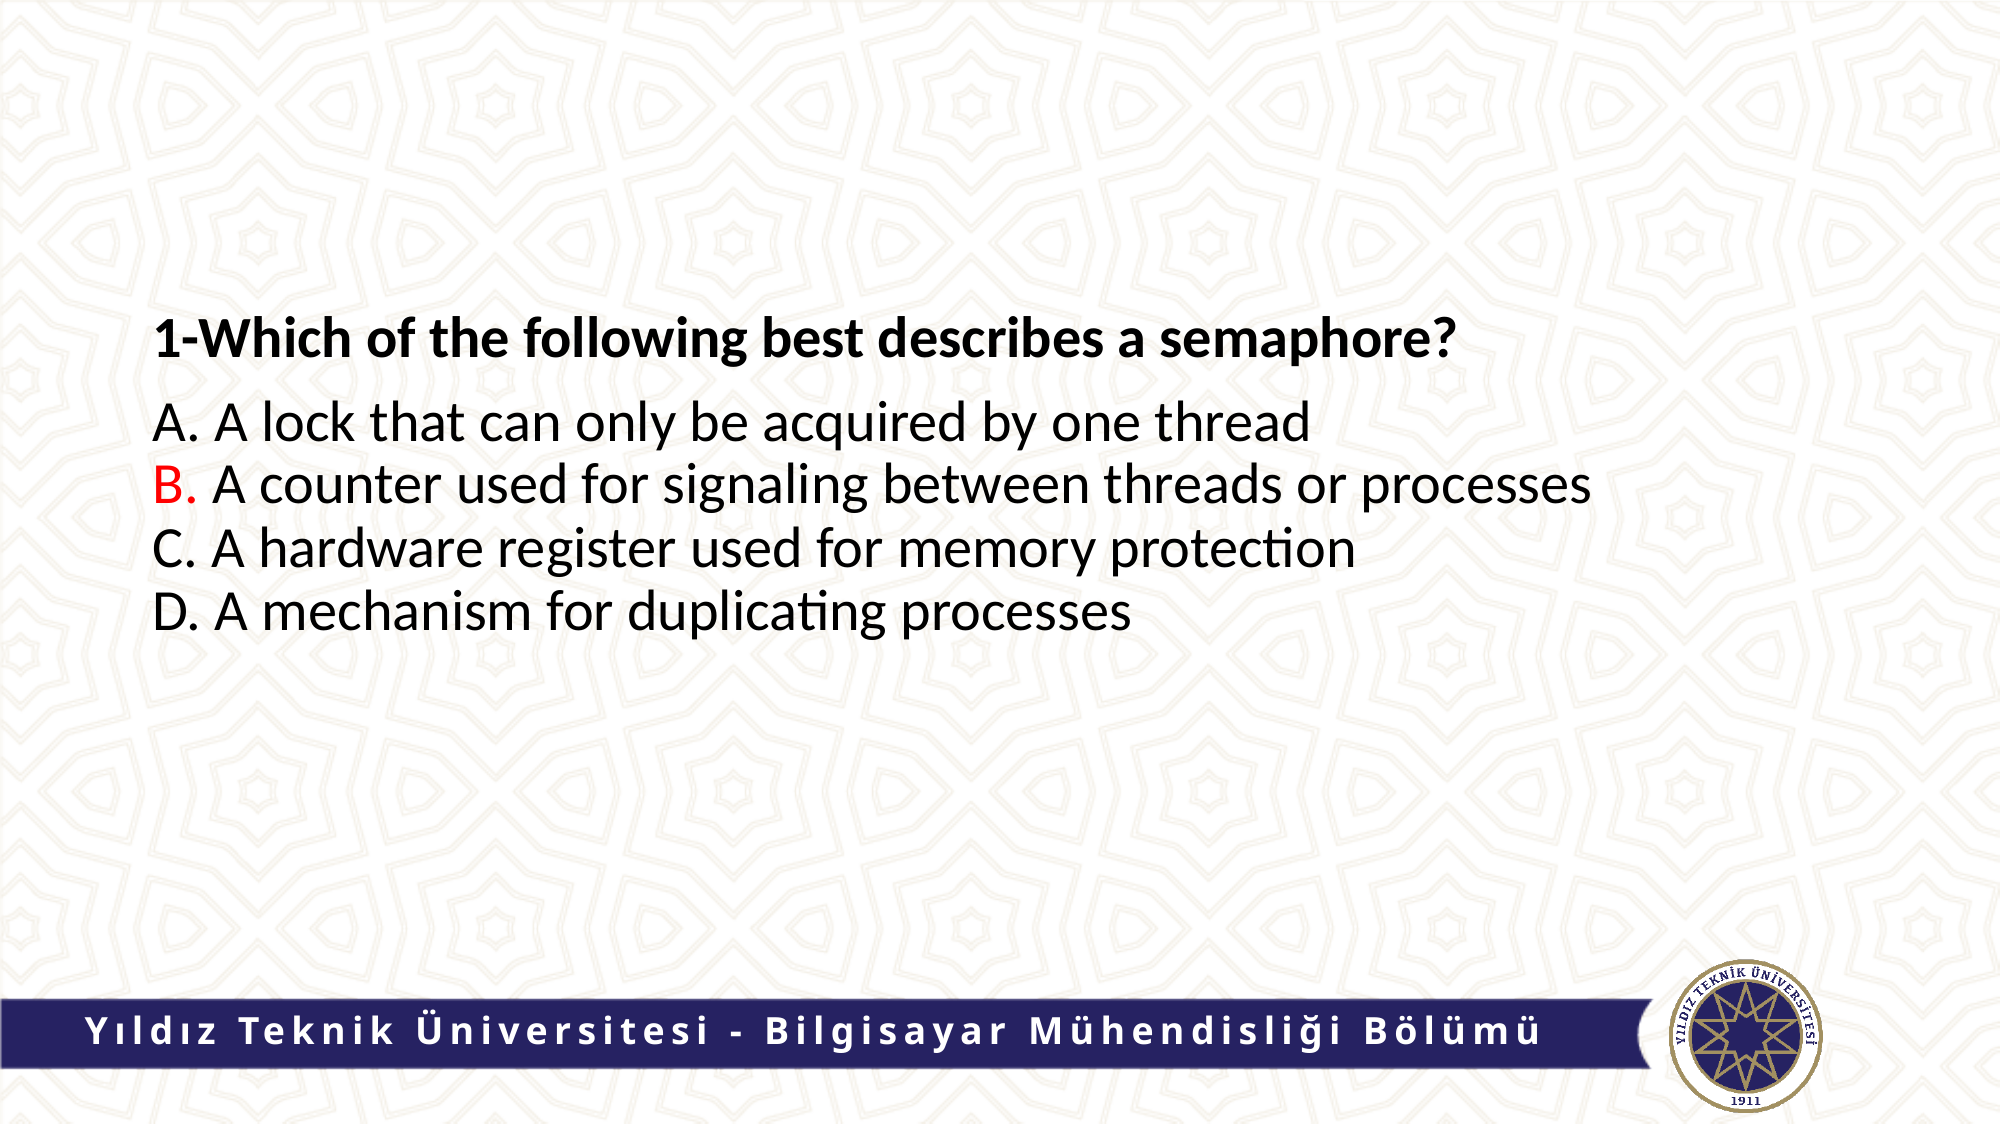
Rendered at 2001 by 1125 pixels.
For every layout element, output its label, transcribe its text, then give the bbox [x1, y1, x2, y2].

picture [0, 0, 2000, 1125]
footer Yıldız Teknik Üniversitesi - Bilgisayar Mühendisliği Bölümü [0, 997, 1628, 1069]
list 1-Which of the following best describes a semaphore? A. A lock that can only be acquired by one thread B. A counter used for signaling between threads or processes C. A hardware register used for memory protection D. A mechanism for duplicating processes [137, 299, 1863, 982]
